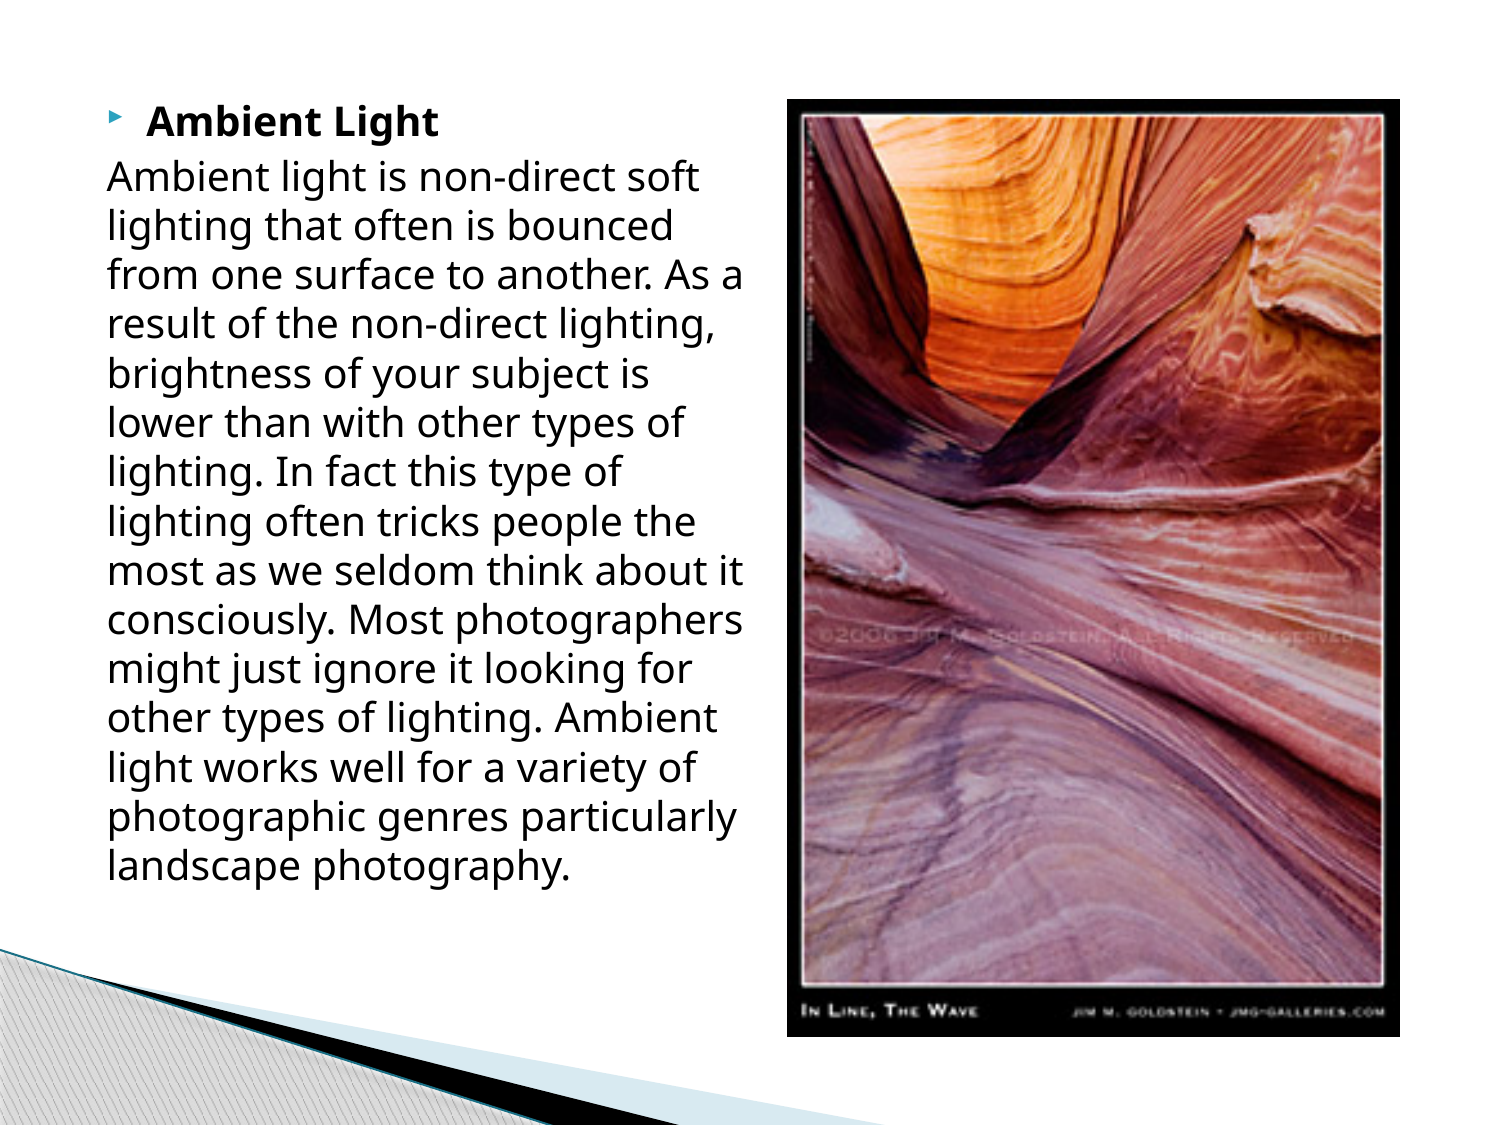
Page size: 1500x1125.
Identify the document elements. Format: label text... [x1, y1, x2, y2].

picture [787, 99, 1401, 1037]
list Ambient Light Ambient light is non-direct soft lighting that often is bounced from one surface to another. As a result of the non-direct lighting, brightness of your subject is lower than with other types of lighting. In fact this type of lighting often tricks people the most as we seldom think about it consciously. Most photographers might just ignore it looking for other types of lighting. Ambient light works well for a variety of photographic genres particularly landscape photography. [75, 87, 763, 986]
